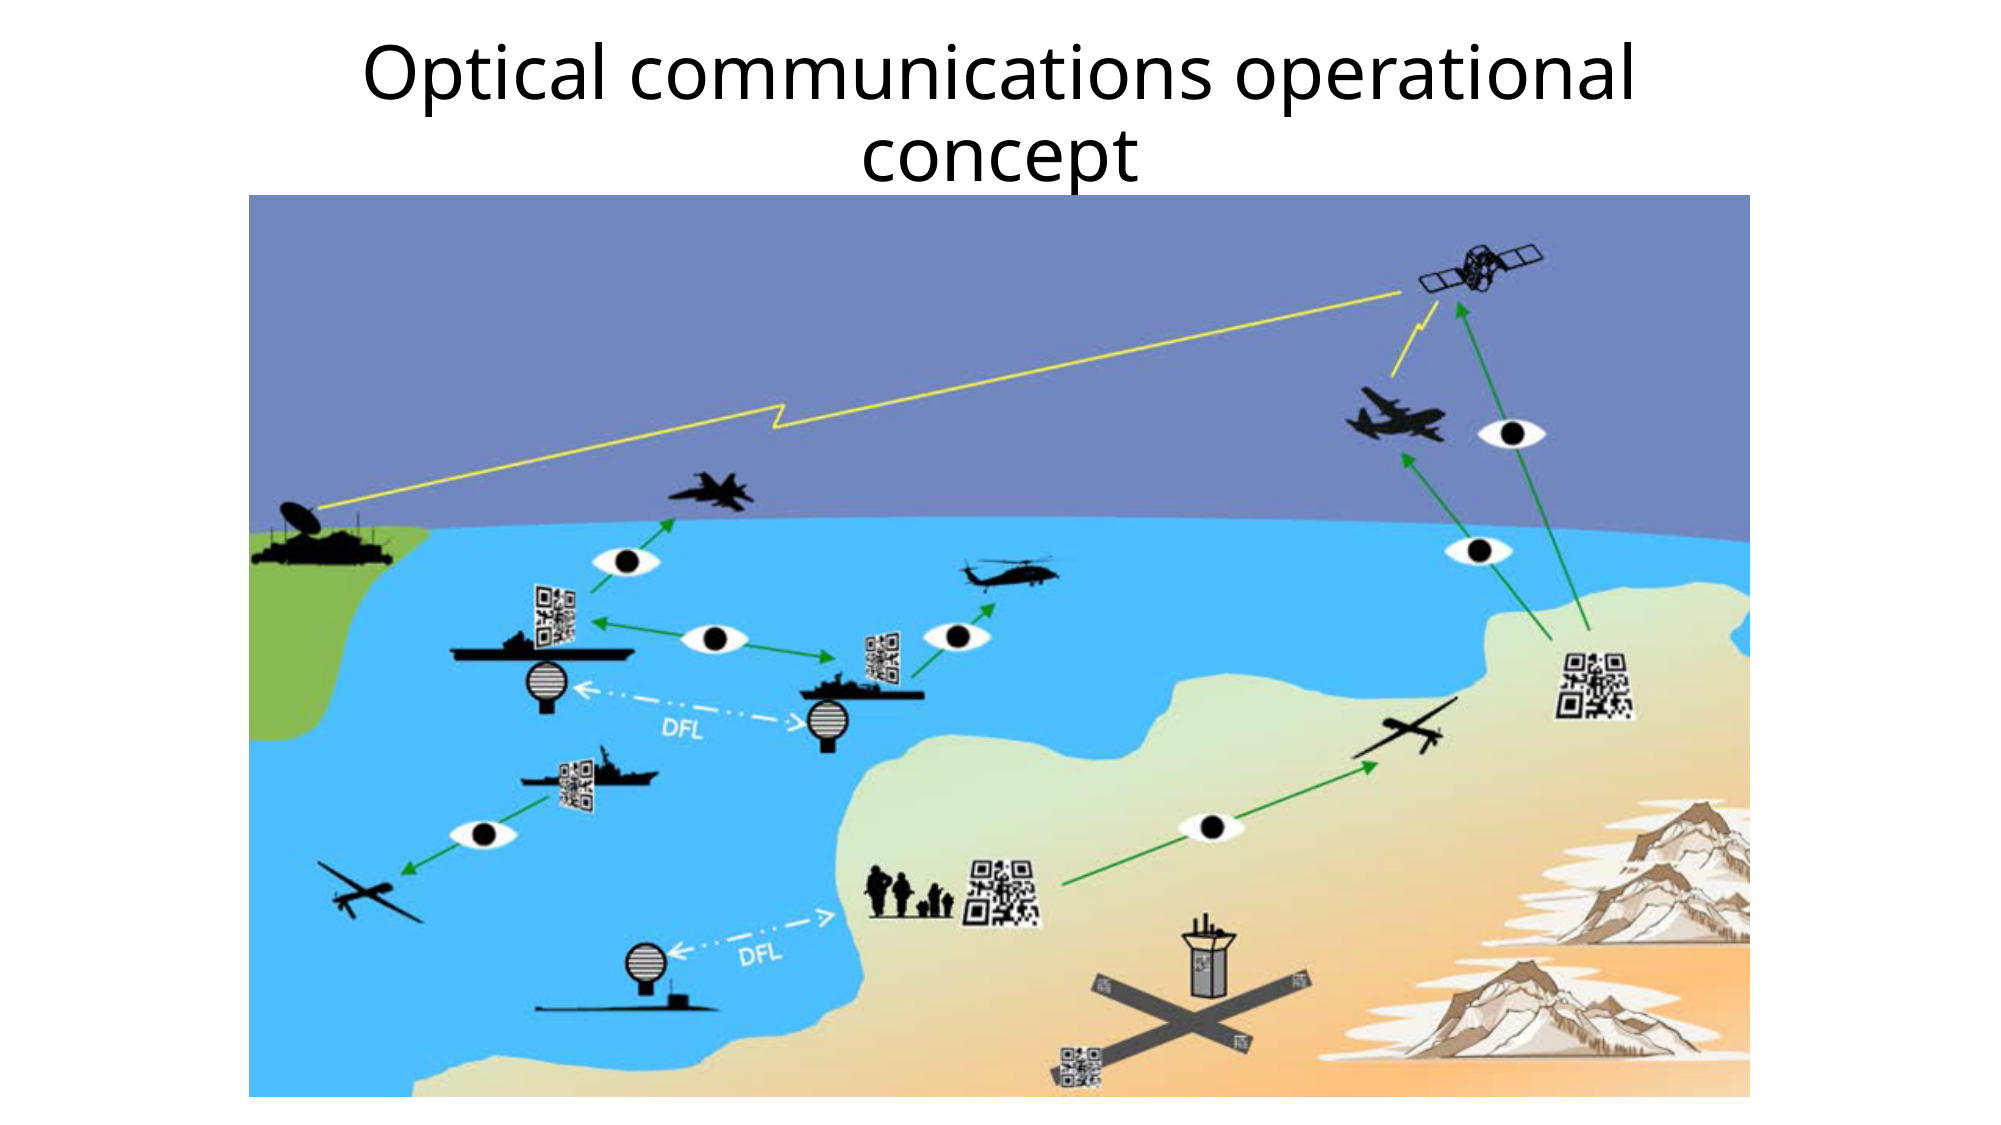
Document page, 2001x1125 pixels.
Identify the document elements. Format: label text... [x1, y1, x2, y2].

title Optical communications operational concept [249, 37, 1750, 195]
picture [249, 195, 1750, 1097]
